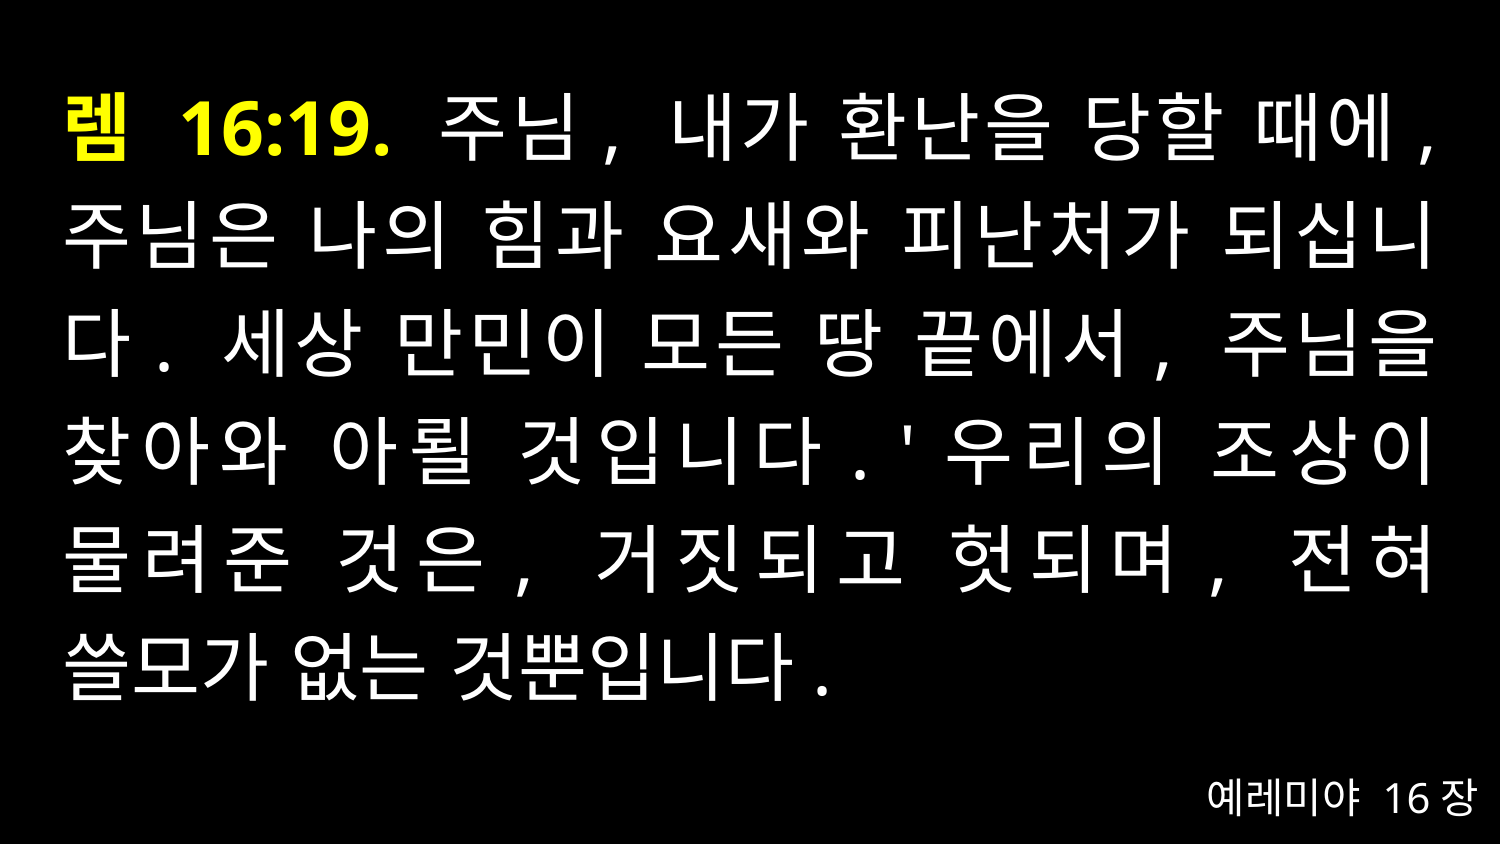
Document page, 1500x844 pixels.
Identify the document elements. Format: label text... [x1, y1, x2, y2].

title 렘 16:19. 주님, 내가 환난을 당할 때에, 주님은 나의 힘과 요새와 피난처가 되십니다. 세상 만민이 모든 땅 끝에서, 주님을 찾아와 아뢸 것입니다. '우리의 조상이 물려준 것은, 거짓되고 헛되며, 전혀 쓸모가 없는 것뿐입니다. [0, 0, 1500, 844]
subtitle 예레미야 16장 [916, 770, 1500, 844]
